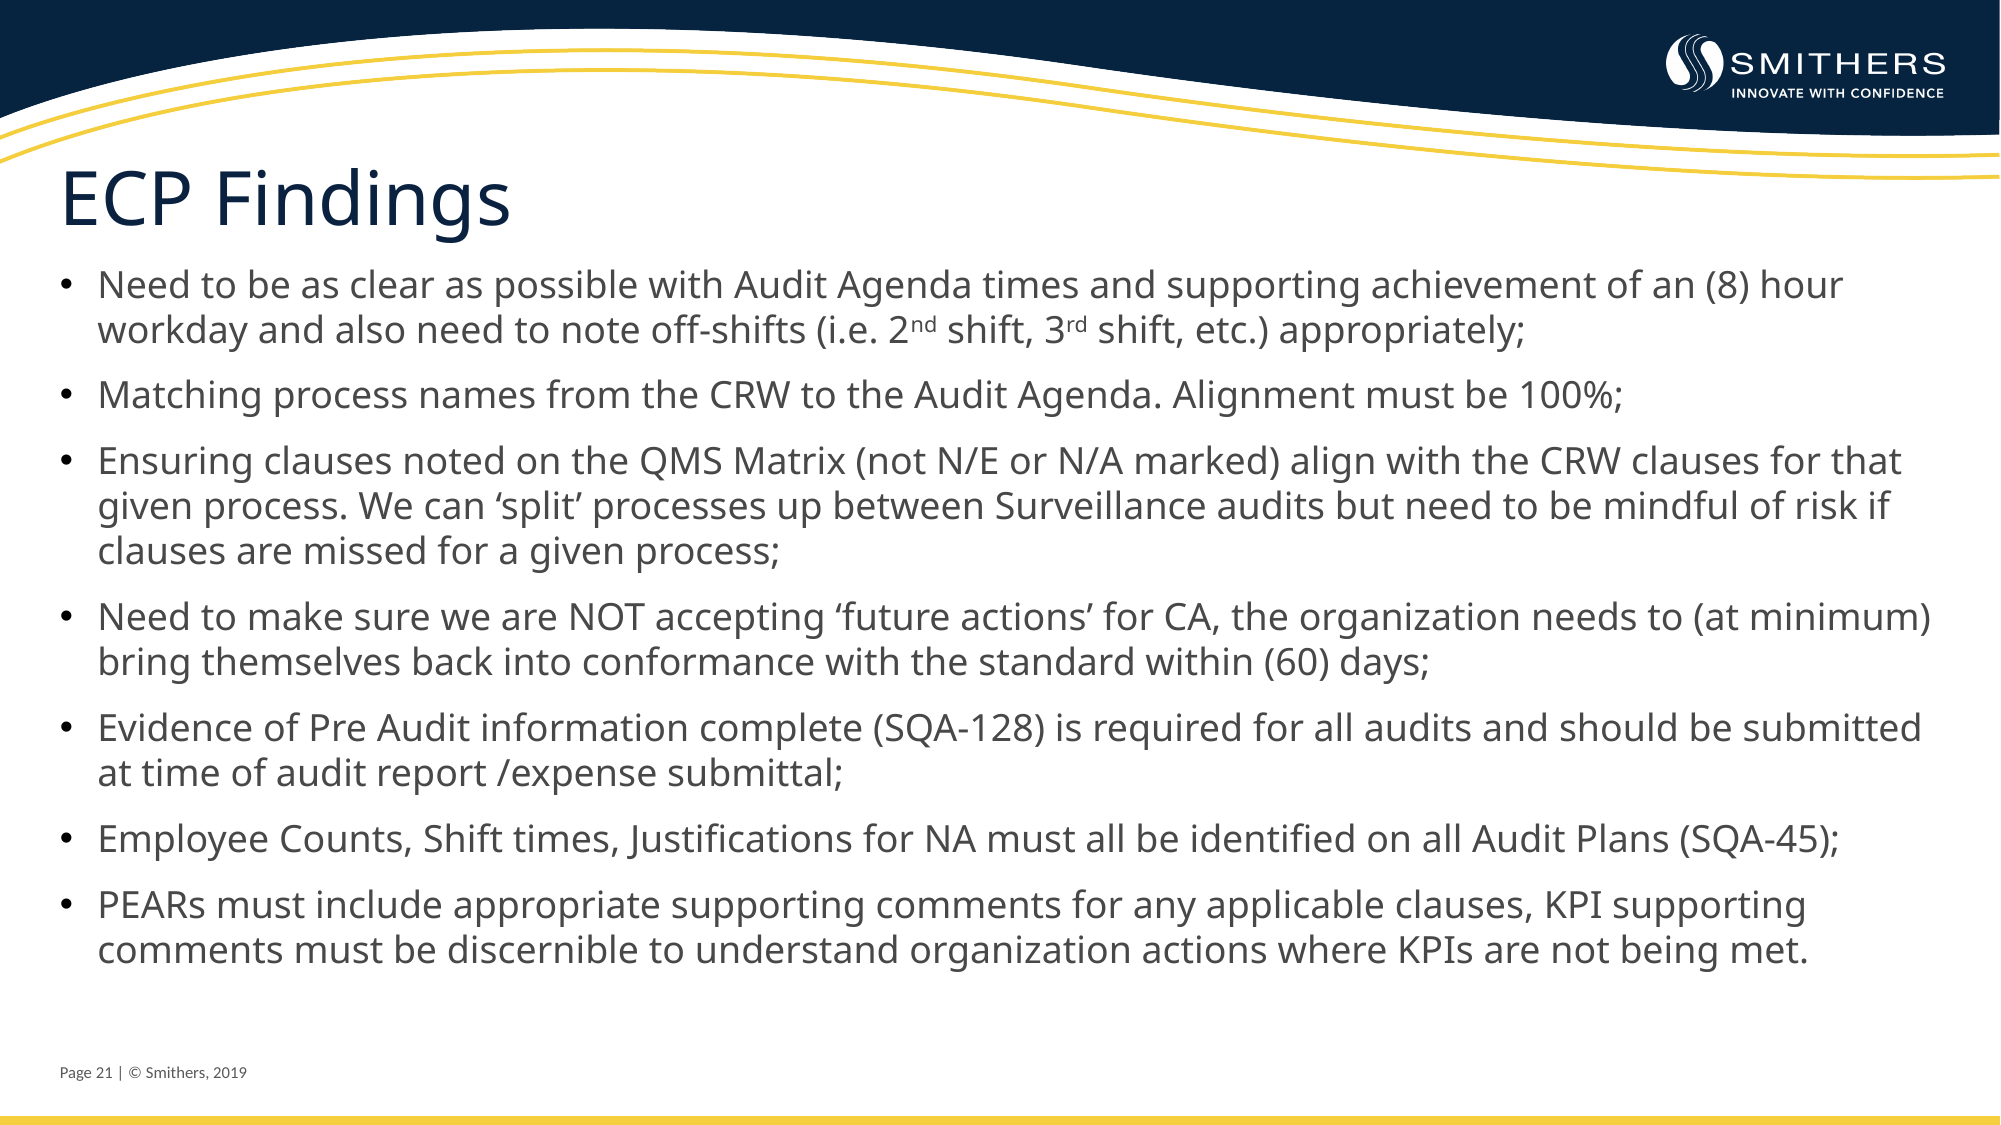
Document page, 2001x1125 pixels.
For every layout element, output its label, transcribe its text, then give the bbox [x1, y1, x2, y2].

slide_number Page 21 | © Smithers, 2019 [59, 1029, 371, 1083]
picture [0, 0, 2000, 194]
text_box Need to be as clear as possible with Audit Agenda times and supporting achievement of an (8) hour workday and also need to note off-shifts (i.e. 2nd shift, 3rd shift, etc.) appropriately; Matching process names from the CRW to the Audit Agenda. Alignment must be 100%; Ensuring clauses noted on the QMS Matrix (not N/E or N/A marked) align with the CRW clauses for that given process. We can ‘split’ processes up between Surveillance audits but need to be mindful of risk if clauses are missed for a given process; Need to make sure we are NOT accepting ‘future actions’ for CA, the organization needs to (at minimum) bring themselves back into conformance with the standard within (60) days; Evidence of Pre Audit information complete (SQA-128) is required for all audits and should be submitted at time of audit report /expense submittal; Employee Counts, Shift times, Justifications for NA must all be identified on all Audit Plans (SQA-45); PEARs must include appropriate supporting comments for any applicable clauses, KPI supporting comments must be discernible to understand organization actions where KPIs are not being met. [59, 260, 1941, 1017]
text_box ECP Findings [59, 108, 1974, 294]
